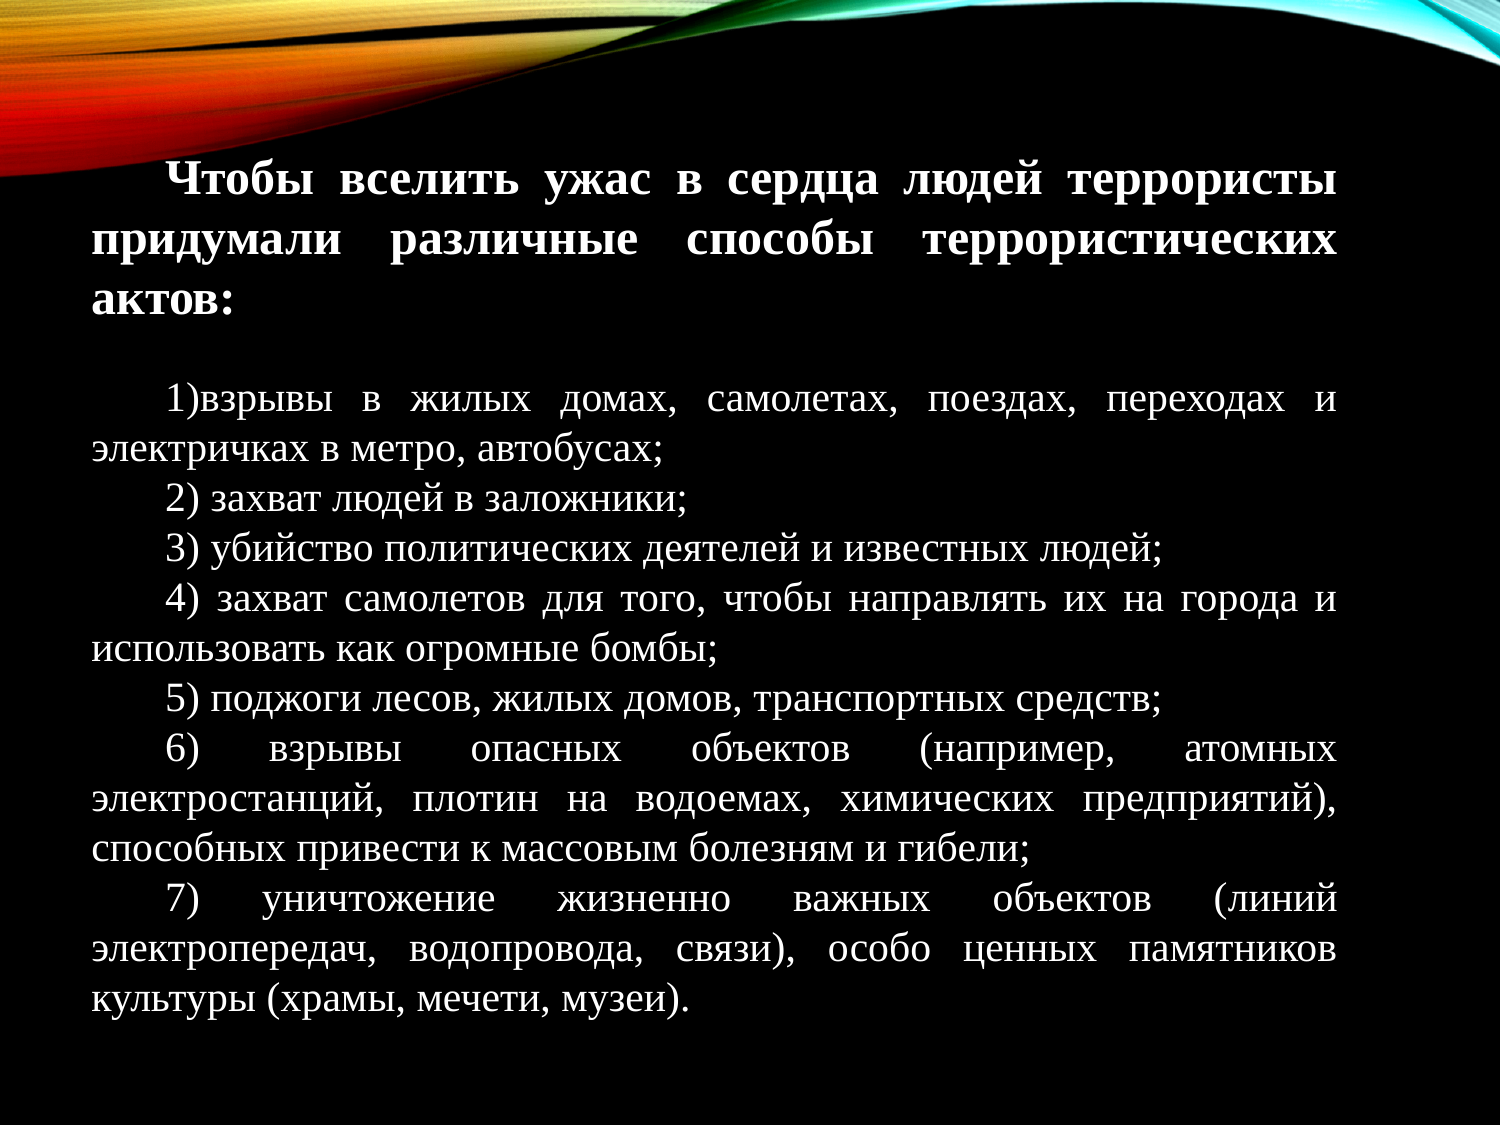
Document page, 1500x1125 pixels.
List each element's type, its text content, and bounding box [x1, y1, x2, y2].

picture [0, 0, 1500, 178]
text_box Чтобы вселить ужас в сердца людей террористы придумали различные способы террористических актов: 1)взрывы в жилых домах, самолетах, поездах, переходах и электричках в метро, автобусах; 2) захват людей в заложники; 3) убийство политических деятелей и известных людей; 4) захват самолетов для того, чтобы направлять их на города и использовать как огромные бомбы; 5) поджоги лесов, жилых домов, транспортных средств; 6) взрывы опасных объектов (например, атомных электростанций, плотин на водоемах, химических предприятий), способных привести к массовым болезням и гибели; 7) уничтожение жизненно важных объектов (линий электропередач, водопровода, связи), особо ценных памятников культуры (храмы, мечети, музеи). [76, 137, 1353, 1028]
